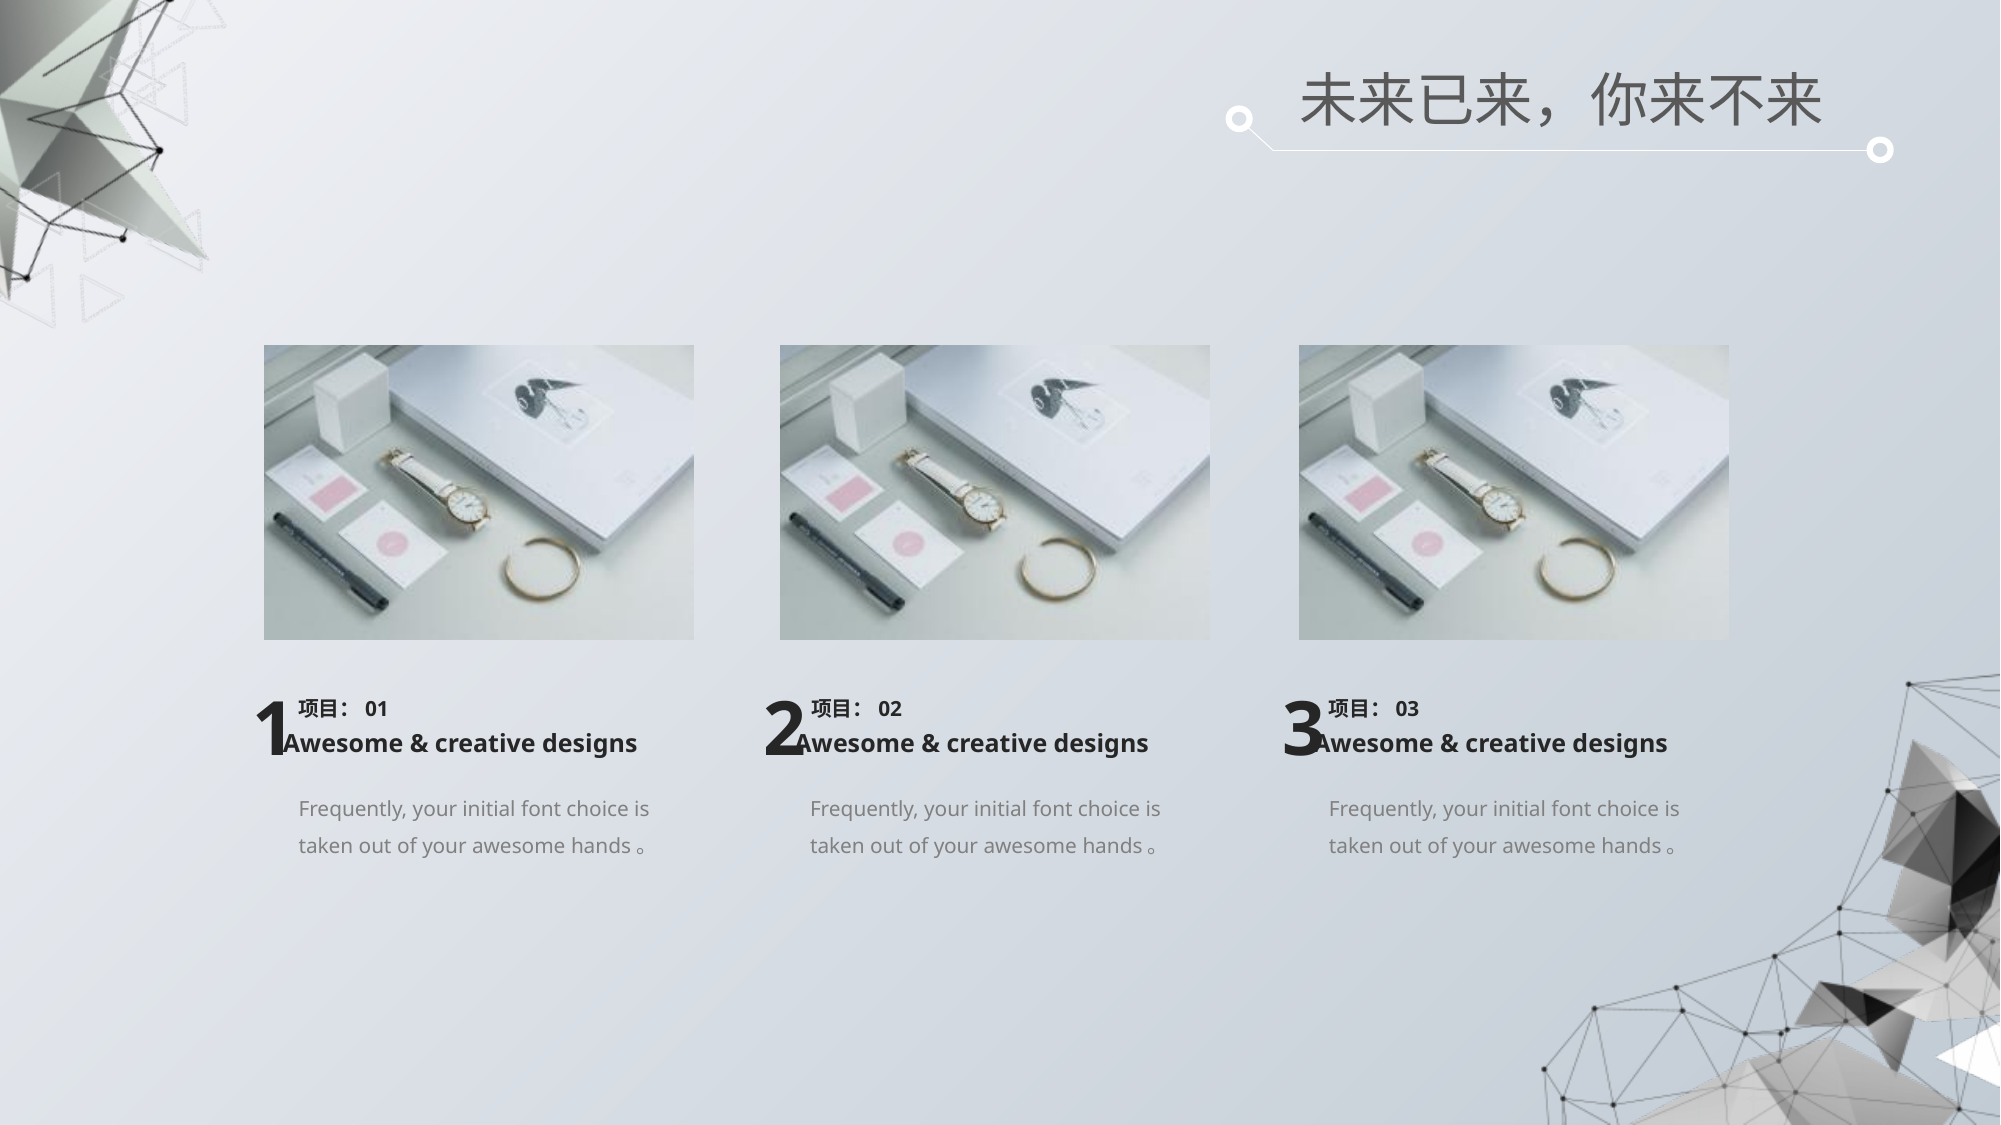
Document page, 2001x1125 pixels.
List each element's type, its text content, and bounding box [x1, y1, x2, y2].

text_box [1268, 671, 1754, 867]
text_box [749, 671, 1235, 867]
picture [0, 0, 694, 640]
picture [1426, 665, 2000, 1125]
picture [1299, 345, 1729, 640]
text_box 未来已来，你来不来 [1284, 55, 1865, 108]
picture [780, 345, 1210, 640]
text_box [238, 671, 724, 867]
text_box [1228, 108, 1891, 161]
